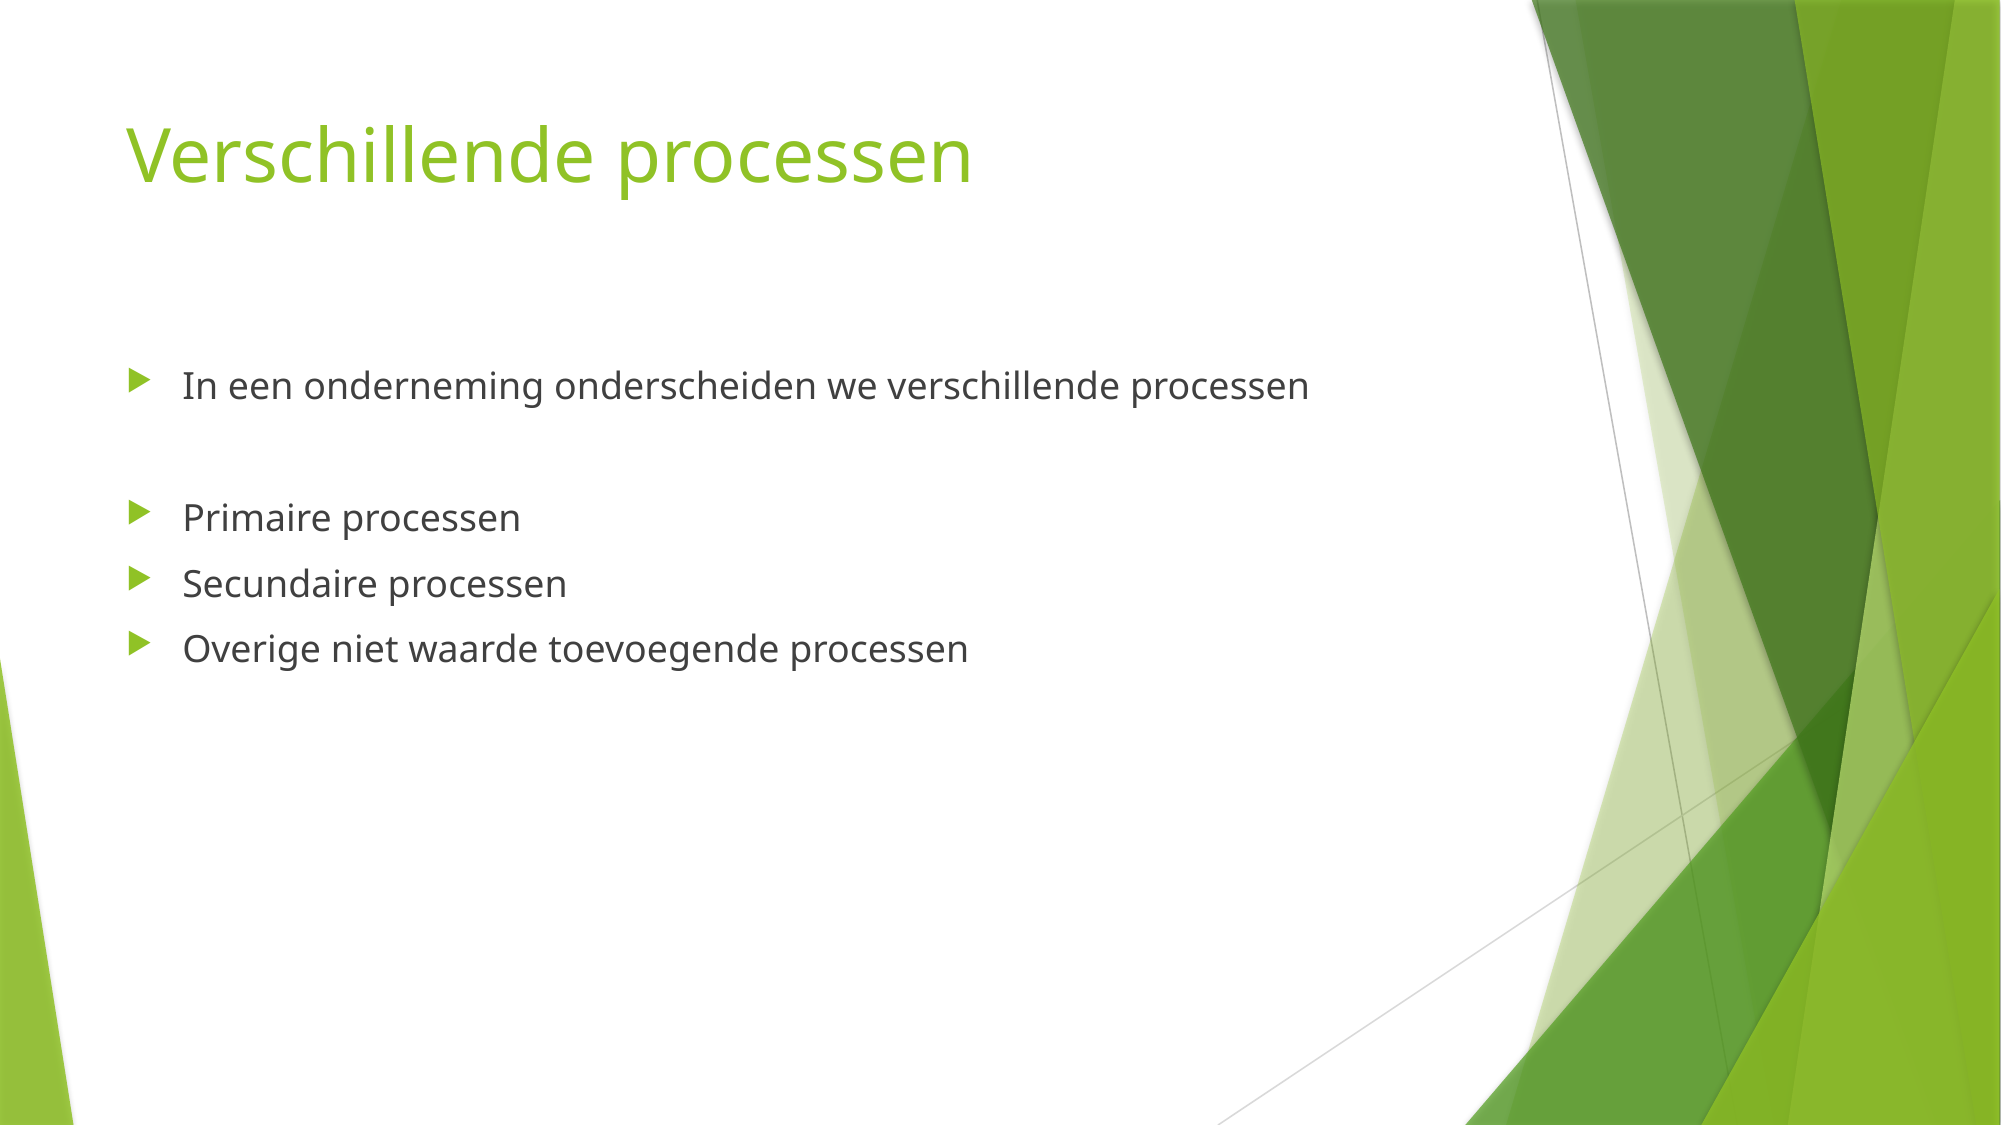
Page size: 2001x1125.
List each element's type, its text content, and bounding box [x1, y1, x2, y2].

list In een onderneming onderscheiden we verschillende processen Primaire processen Secundaire processen Overige niet waarde toevoegende processen [111, 354, 1522, 992]
title Verschillende processen [111, 99, 1522, 317]
